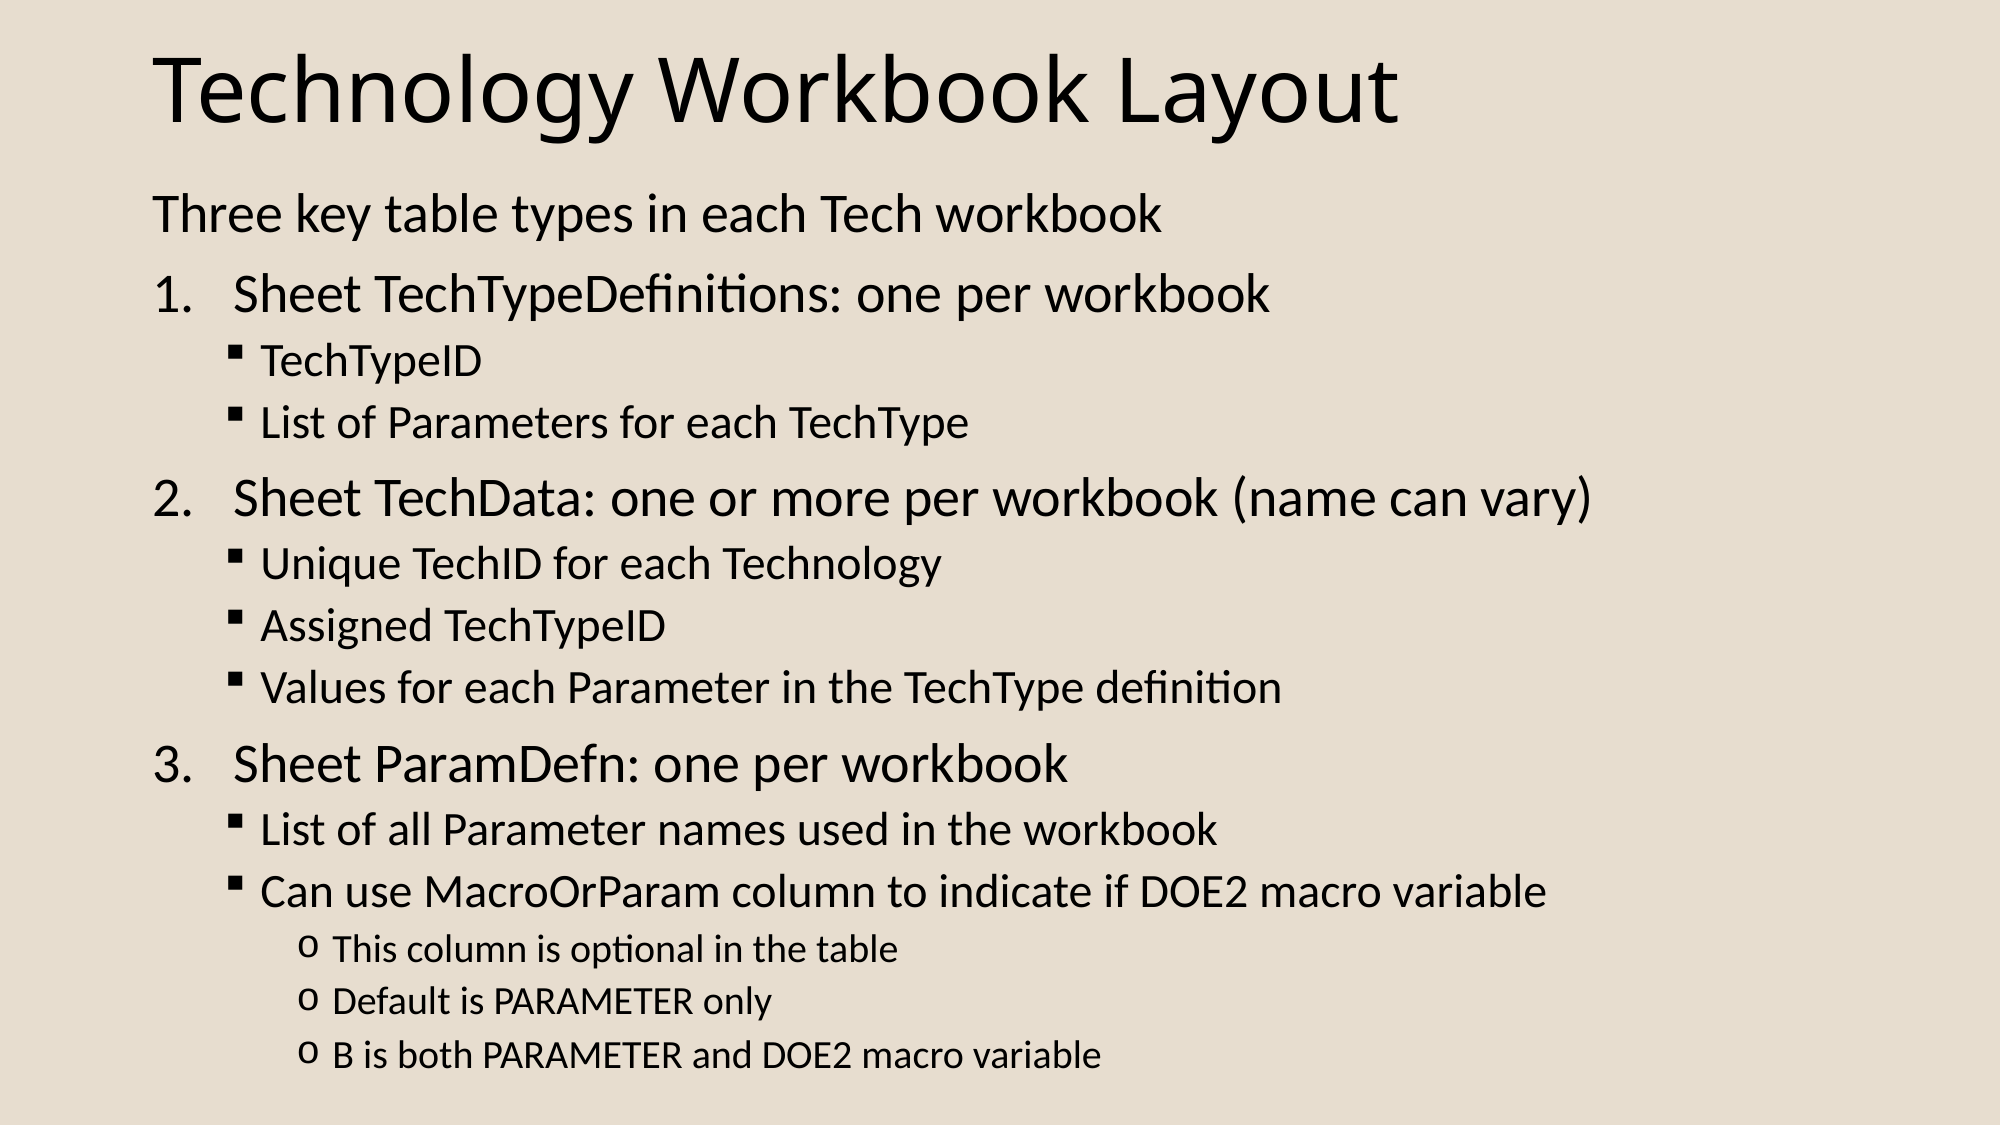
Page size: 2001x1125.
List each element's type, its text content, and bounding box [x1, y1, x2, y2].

title Technology Workbook Layout [137, 37, 1863, 150]
list Three key table types in each Tech workbook Sheet TechTypeDefinitions: one per workbook TechTypeID List of Parameters for each TechType Sheet TechData: one or more per workbook (name can vary) Unique TechID for each Technology Assigned TechTypeID Values for each Parameter in the TechType definition Sheet ParamDefn: one per workbook List of all Parameter names used in the workbook Can use MacroOrParam column to indicate if DOE2 macro variable This column is optional in the table Default is PARAMETER only B is both PARAMETER and DOE2 macro variable [137, 177, 1863, 1085]
